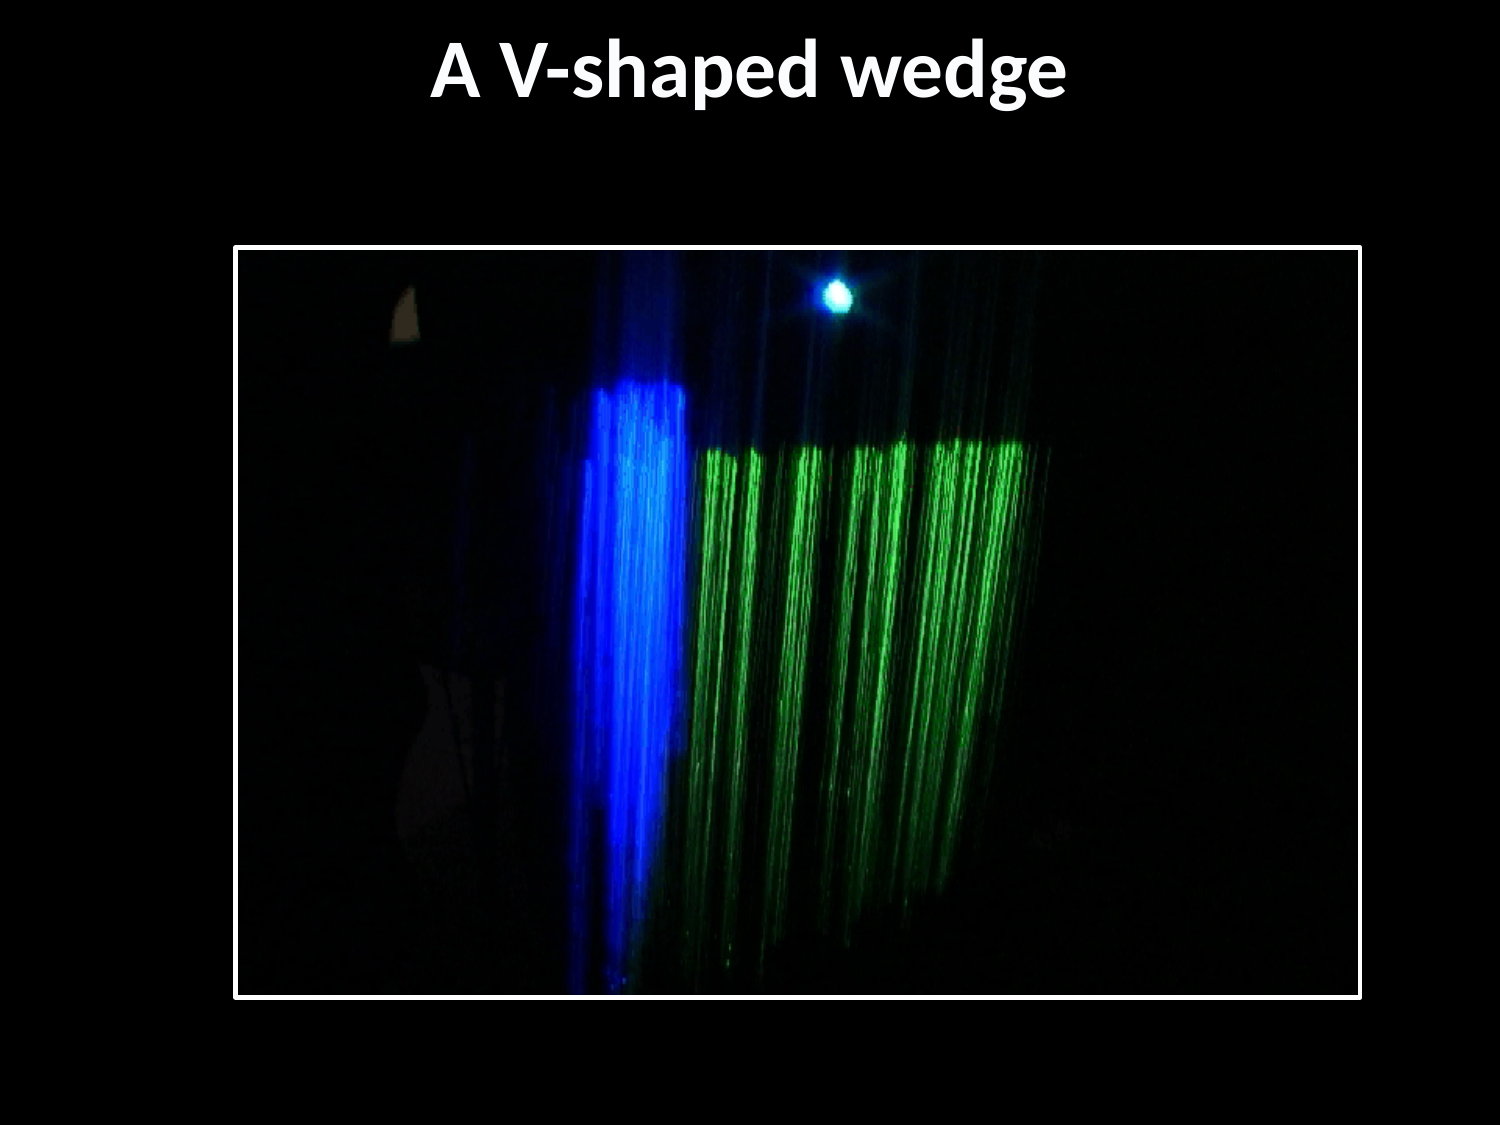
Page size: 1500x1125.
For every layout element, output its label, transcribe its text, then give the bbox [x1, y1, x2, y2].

title A V-shaped wedge [0, 0, 1500, 129]
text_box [235, 247, 1361, 998]
